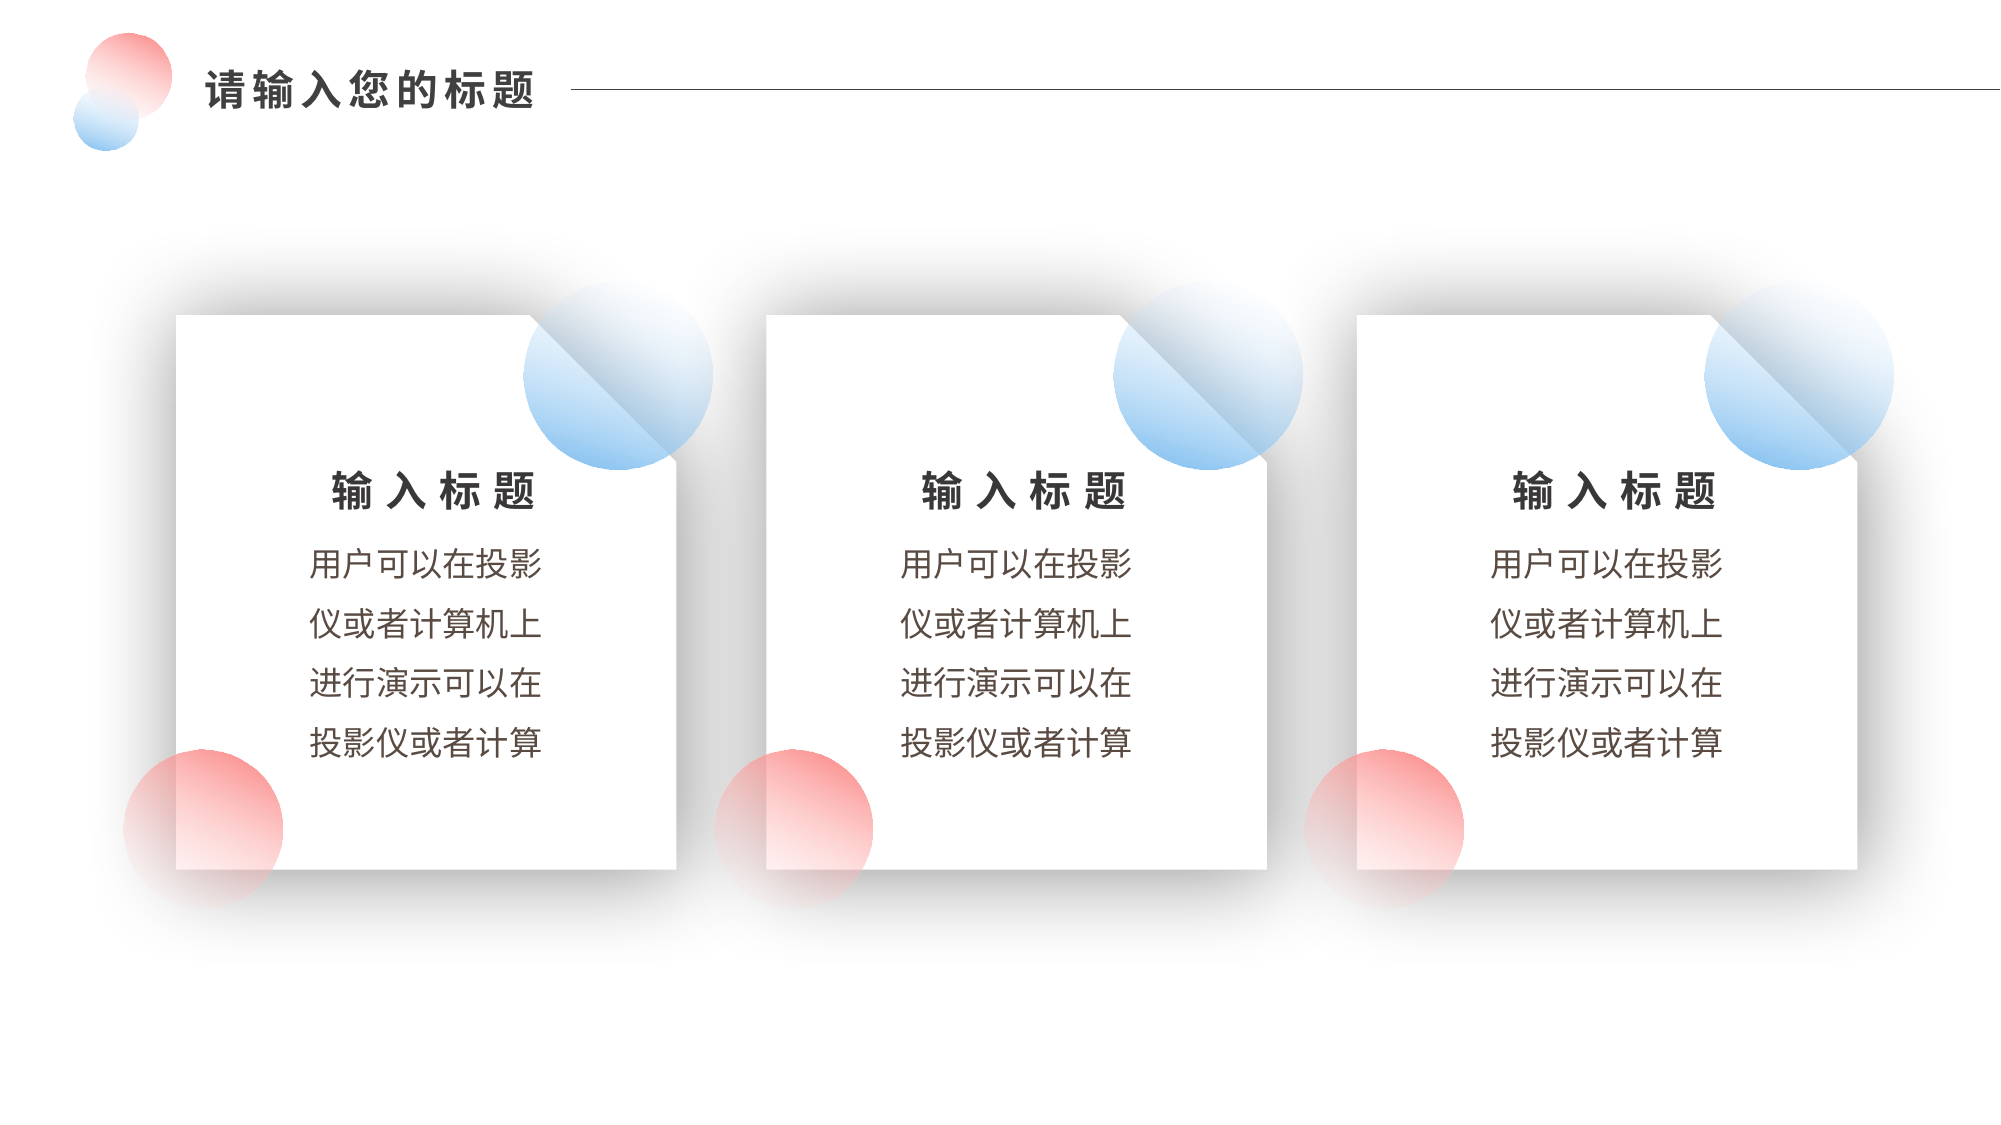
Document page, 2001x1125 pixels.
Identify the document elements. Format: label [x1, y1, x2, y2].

text_box [1304, 280, 1894, 909]
text_box [123, 280, 713, 909]
text_box [714, 280, 1303, 909]
